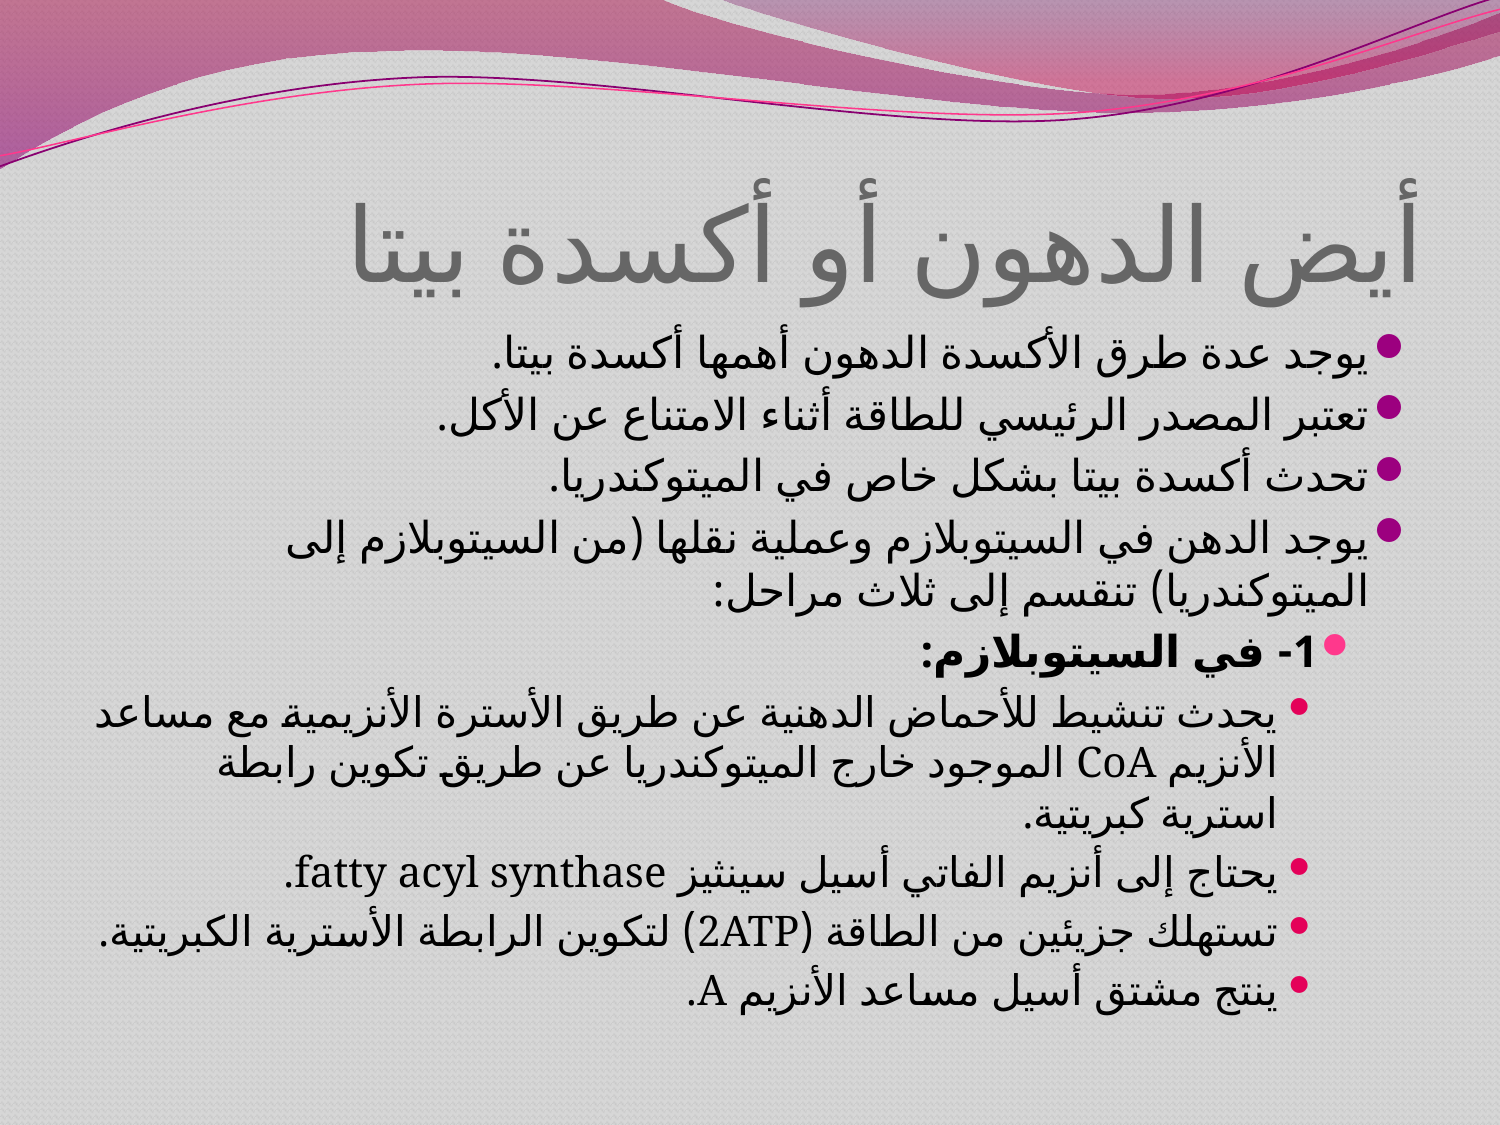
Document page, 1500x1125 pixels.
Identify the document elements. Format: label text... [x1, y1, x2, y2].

list يوجد عدة طرق الأكسدة الدهون أهمها أكسدة بيتا. تعتبر المصدر الرئيسي للطاقة أثناء الامتناع عن الأكل. تحدث أكسدة بيتا بشكل خاص في الميتوكندريا. يوجد الدهن في السيتوبلازم وعملية نقلها (من السيتوبلازم إلى الميتوكندريا) تنقسم إلى ثلاث مراحل: 1- في السيتوبلازم: يحدث تنشيط للأحماض الدهنية عن طريق الأسترة الأنزيمية مع مساعد الأنزيم CoA الموجود خارج الميتوكندريا عن طريق تكوين رابطة استرية كبريتية. يحتاج إلى أنزيم الفاتي أسيل سينثيز fatty acyl synthase. تستهلك جزيئين من الطاقة (2ATP) لتكوين الرابطة الأسترية الكبريتية. ينتج مشتق أسيل مساعد الأنزيم A. [75, 317, 1425, 1038]
title أيض الدهون أو أكسدة بيتا [75, 115, 1425, 303]
